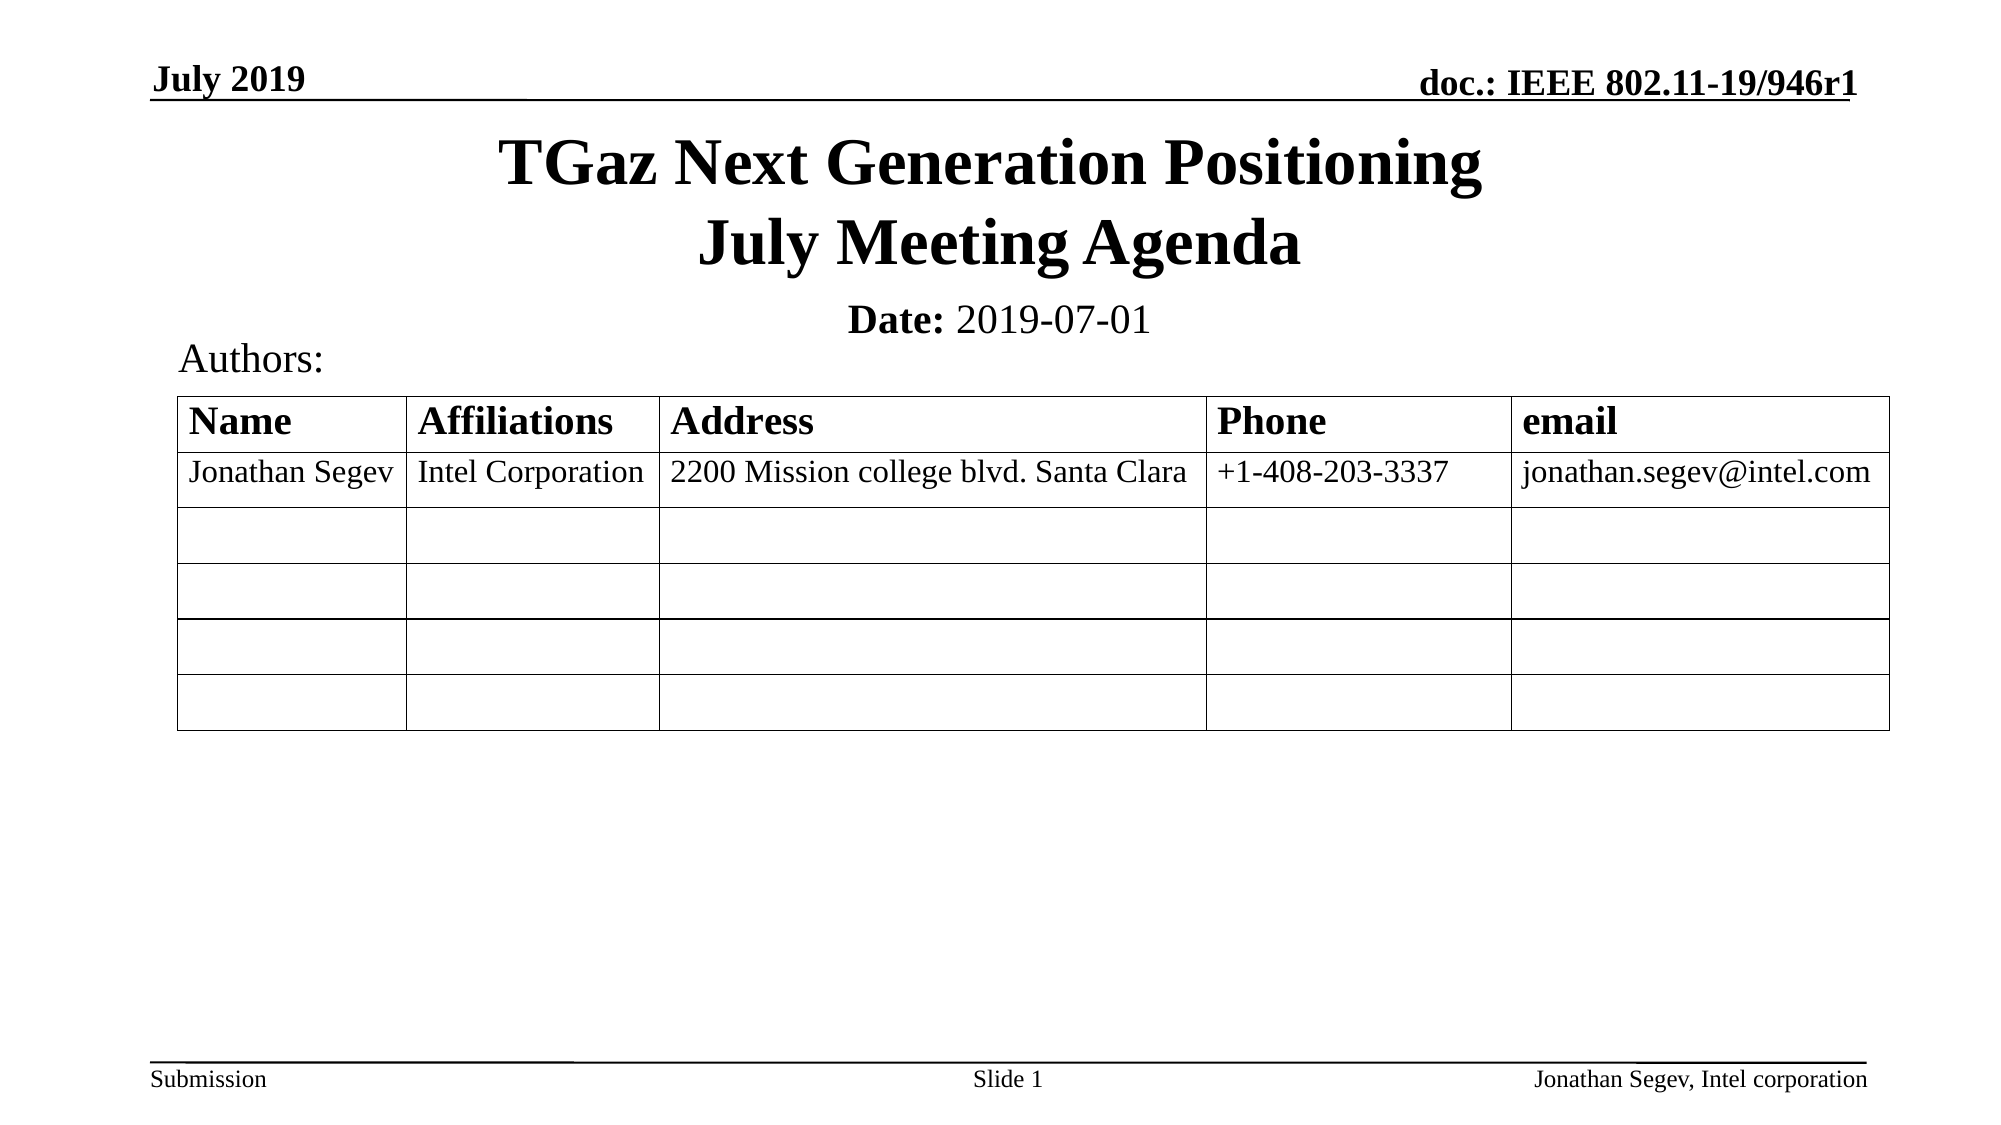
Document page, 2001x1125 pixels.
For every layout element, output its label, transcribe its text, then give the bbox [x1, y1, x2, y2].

slide_number Slide 1 [950, 1061, 1067, 1123]
text_box Authors: [162, 323, 401, 387]
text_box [162, 396, 1907, 800]
subtitle Date: 2019-07-01 [299, 283, 1701, 363]
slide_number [152, 54, 563, 100]
title TGaz Next Generation Positioning July Meeting Agenda [149, 76, 1851, 319]
footer Jonathan Segev, Intel corporation [1171, 1061, 1869, 1093]
